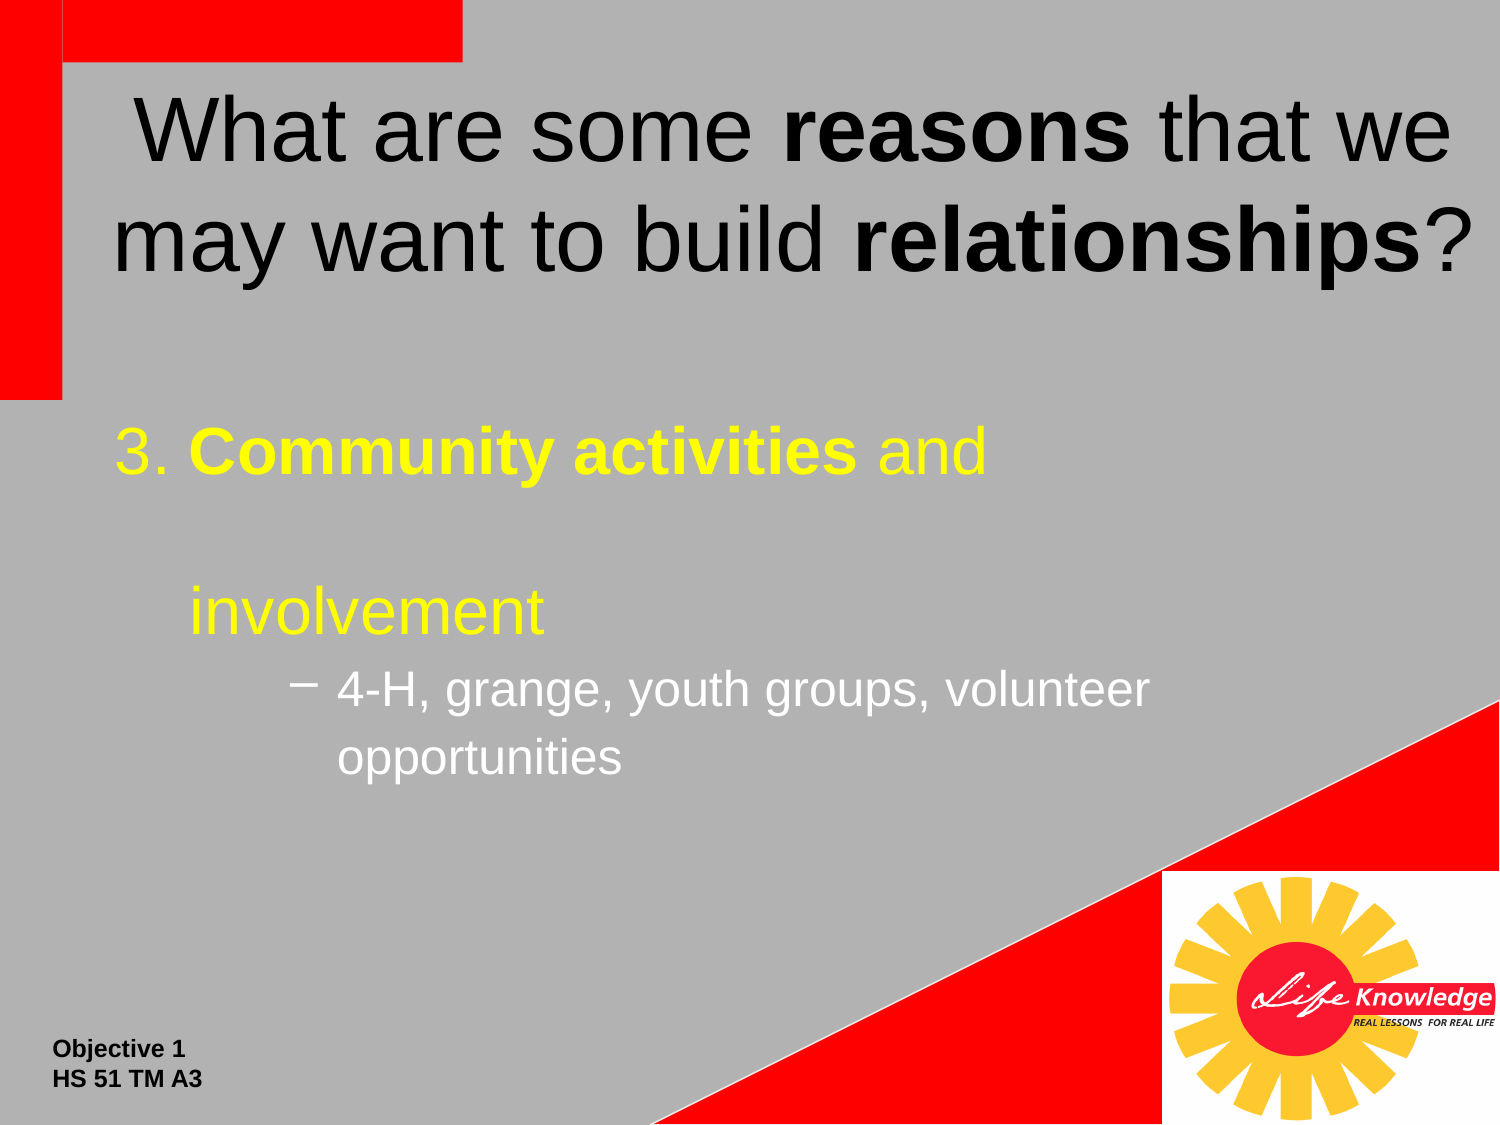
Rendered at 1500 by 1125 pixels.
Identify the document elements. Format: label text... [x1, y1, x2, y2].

picture [1162, 871, 1500, 1125]
text_box 3. Community activities and involvement [99, 399, 1463, 575]
title What are some reasons that we may want to build relationships? [87, 124, 1500, 298]
text_box 4-H, grange, youth groups, volunteer opportunities [199, 549, 1263, 788]
text_box Objective 1 HS 51 TM A3 [37, 1024, 227, 1100]
